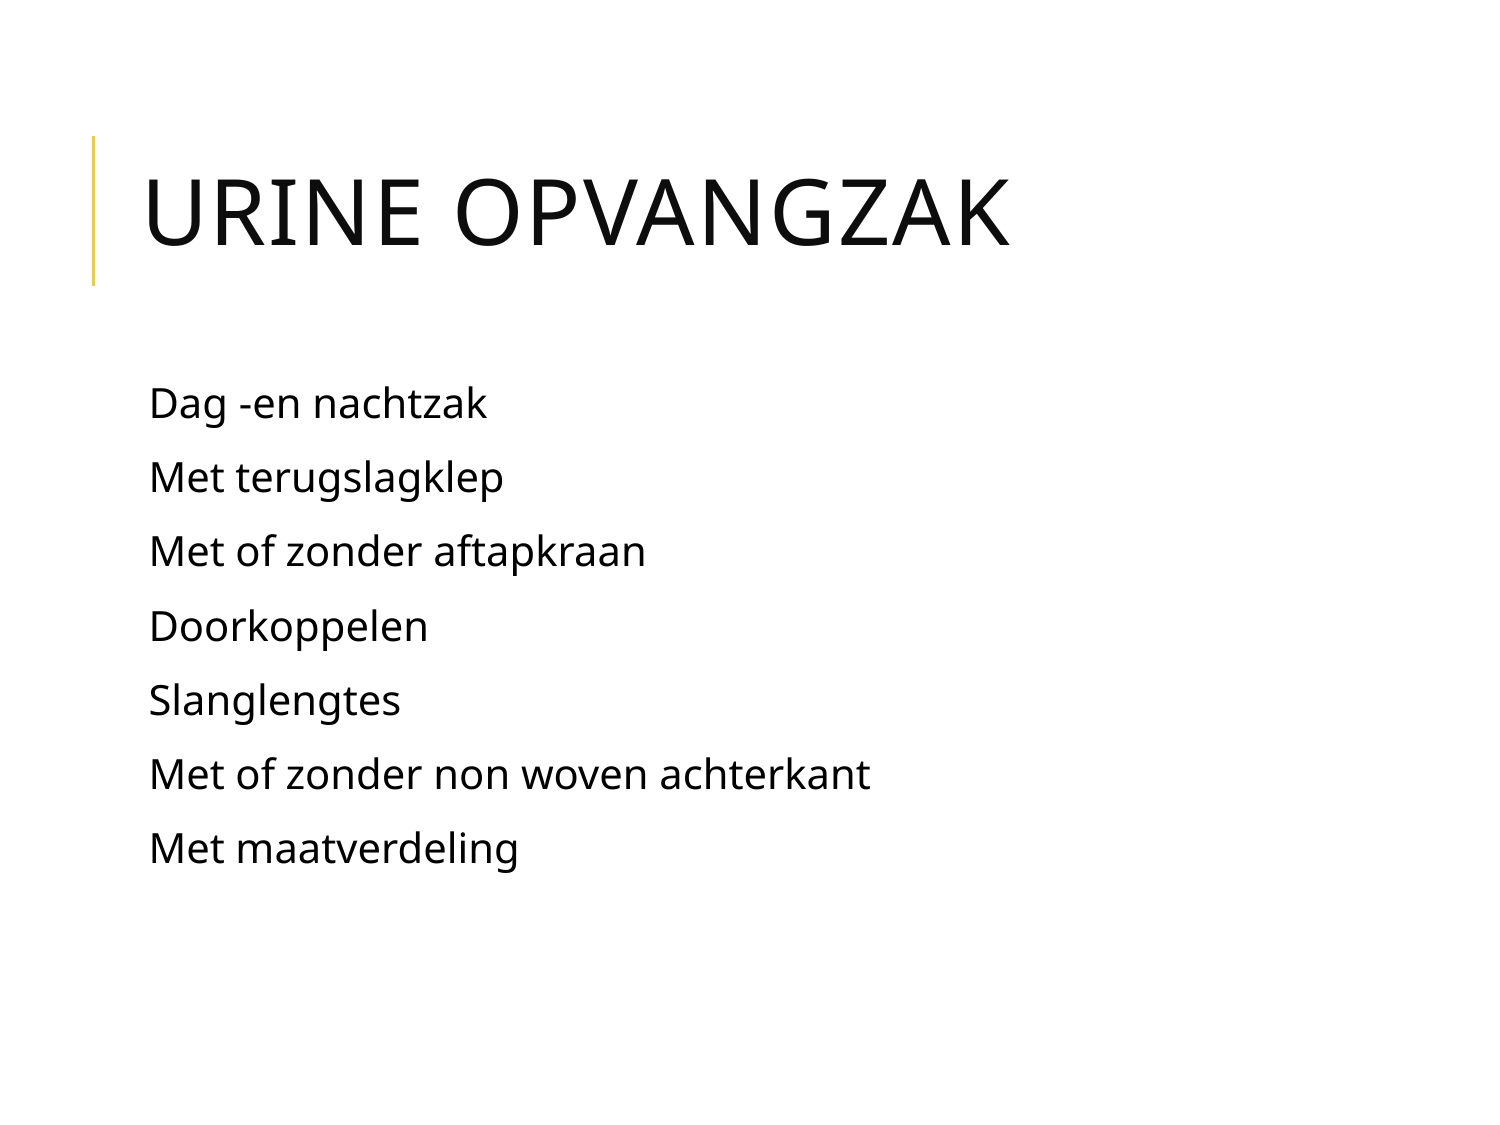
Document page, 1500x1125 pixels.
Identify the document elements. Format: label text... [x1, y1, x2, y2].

title Urine opvangzak [126, 96, 1322, 342]
list Dag -en nachtzak Met terugslagklep Met of zonder aftapkraan Doorkoppelen Slanglengtes Met of zonder non woven achterkant Met maatverdeling [126, 375, 1322, 1035]
